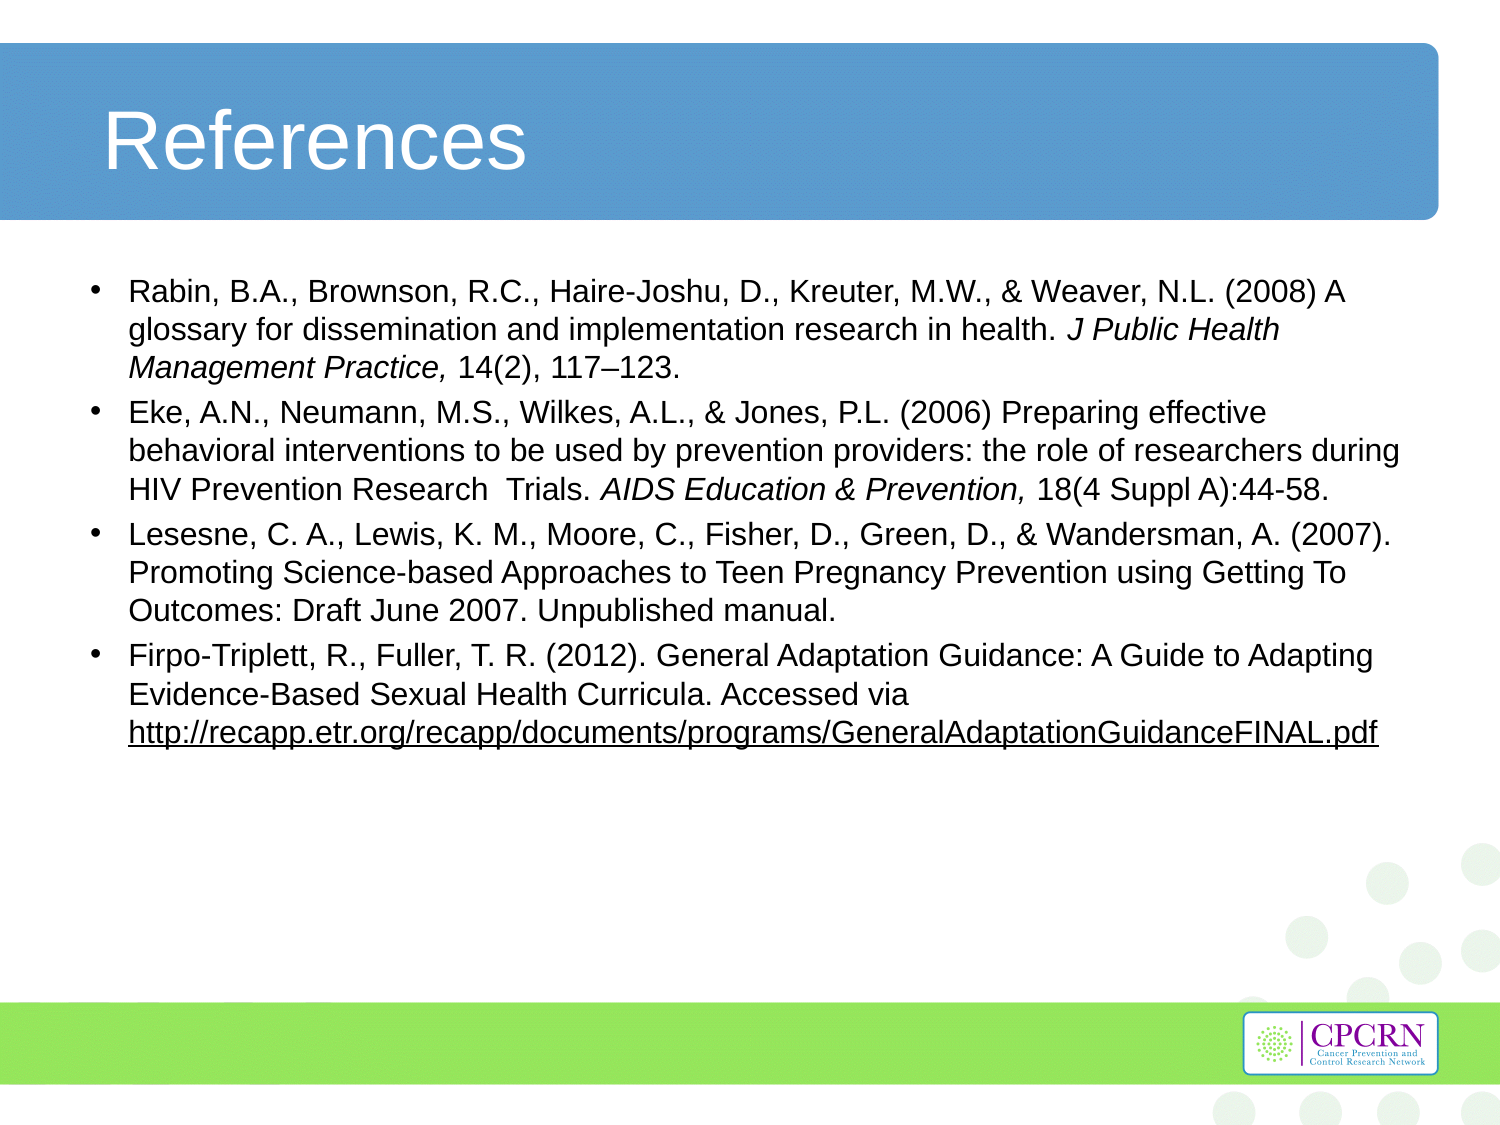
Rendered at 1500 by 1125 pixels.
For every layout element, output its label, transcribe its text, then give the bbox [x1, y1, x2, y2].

title References [87, 42, 1500, 230]
list Rabin, B.A., Brownson, R.C., Haire-Joshu, D., Kreuter, M.W., & Weaver, N.L. (2008) A glossary for dissemination and implementation research in health. J Public Health Management Practice, 14(2), 117–123. Eke, A.N., Neumann, M.S., Wilkes, A.L., & Jones, P.L. (2006) Preparing effective behavioral interventions to be used by prevention providers: the role of researchers during HIV Prevention Research Trials. AIDS Education & Prevention, 18(4 Suppl A):44-58. Lesesne, C. A., Lewis, K. M., Moore, C., Fisher, D., Green, D., & Wandersman, A. (2007). Promoting Science-based Approaches to Teen Pregnancy Prevention using Getting To Outcomes: Draft June 2007. Unpublished manual. Firpo-Triplett, R., Fuller, T. R. (2012). General Adaptation Guidance: A Guide to Adapting Evidence-Based Sexual Health Curricula. Accessed via http://recapp.etr.org/recapp/documents/programs/GeneralAdaptationGuidanceFINAL.pdf [75, 262, 1425, 775]
picture [0, 0, 1500, 1125]
